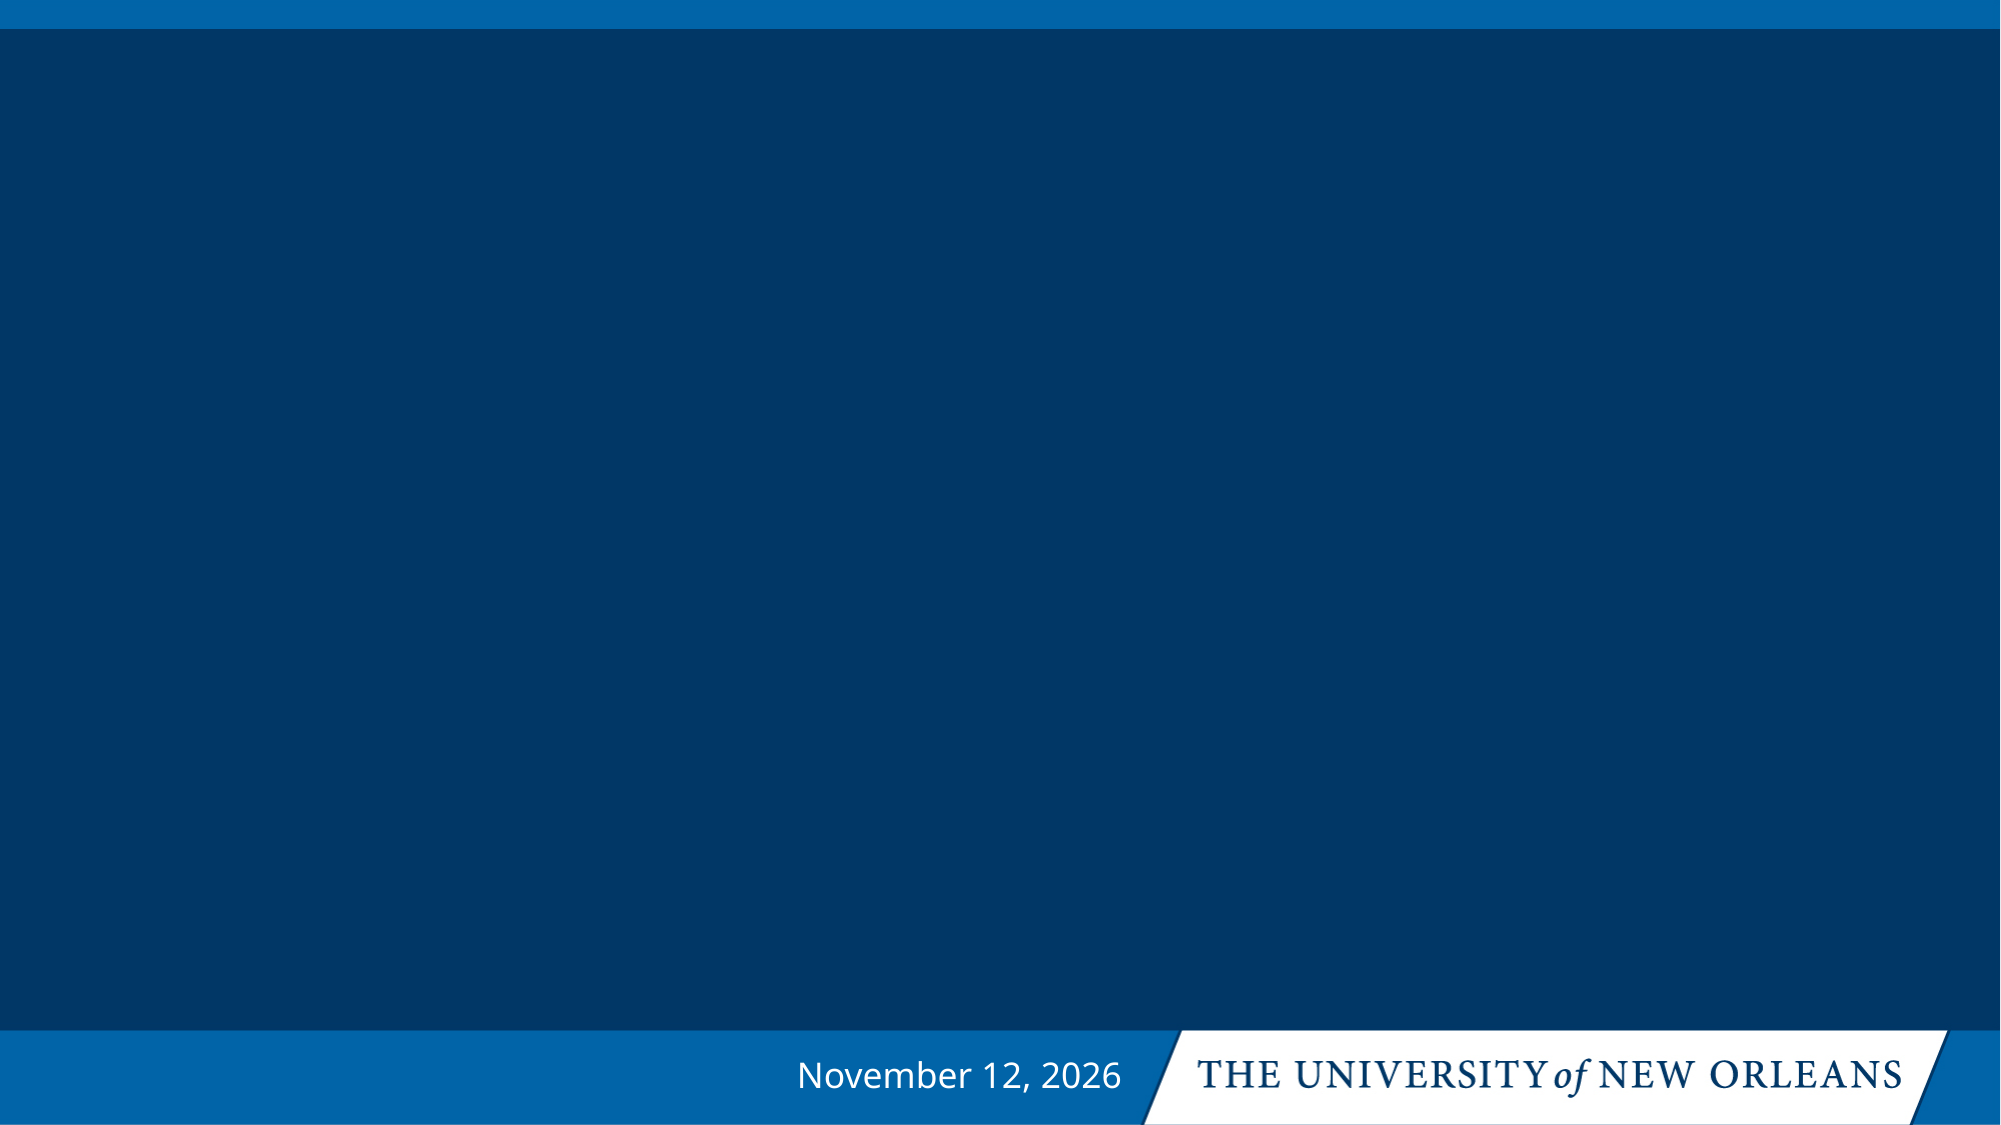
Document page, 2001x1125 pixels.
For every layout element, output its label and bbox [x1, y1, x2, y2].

slide_number [686, 1045, 1137, 1106]
picture [0, 0, 2001, 1125]
